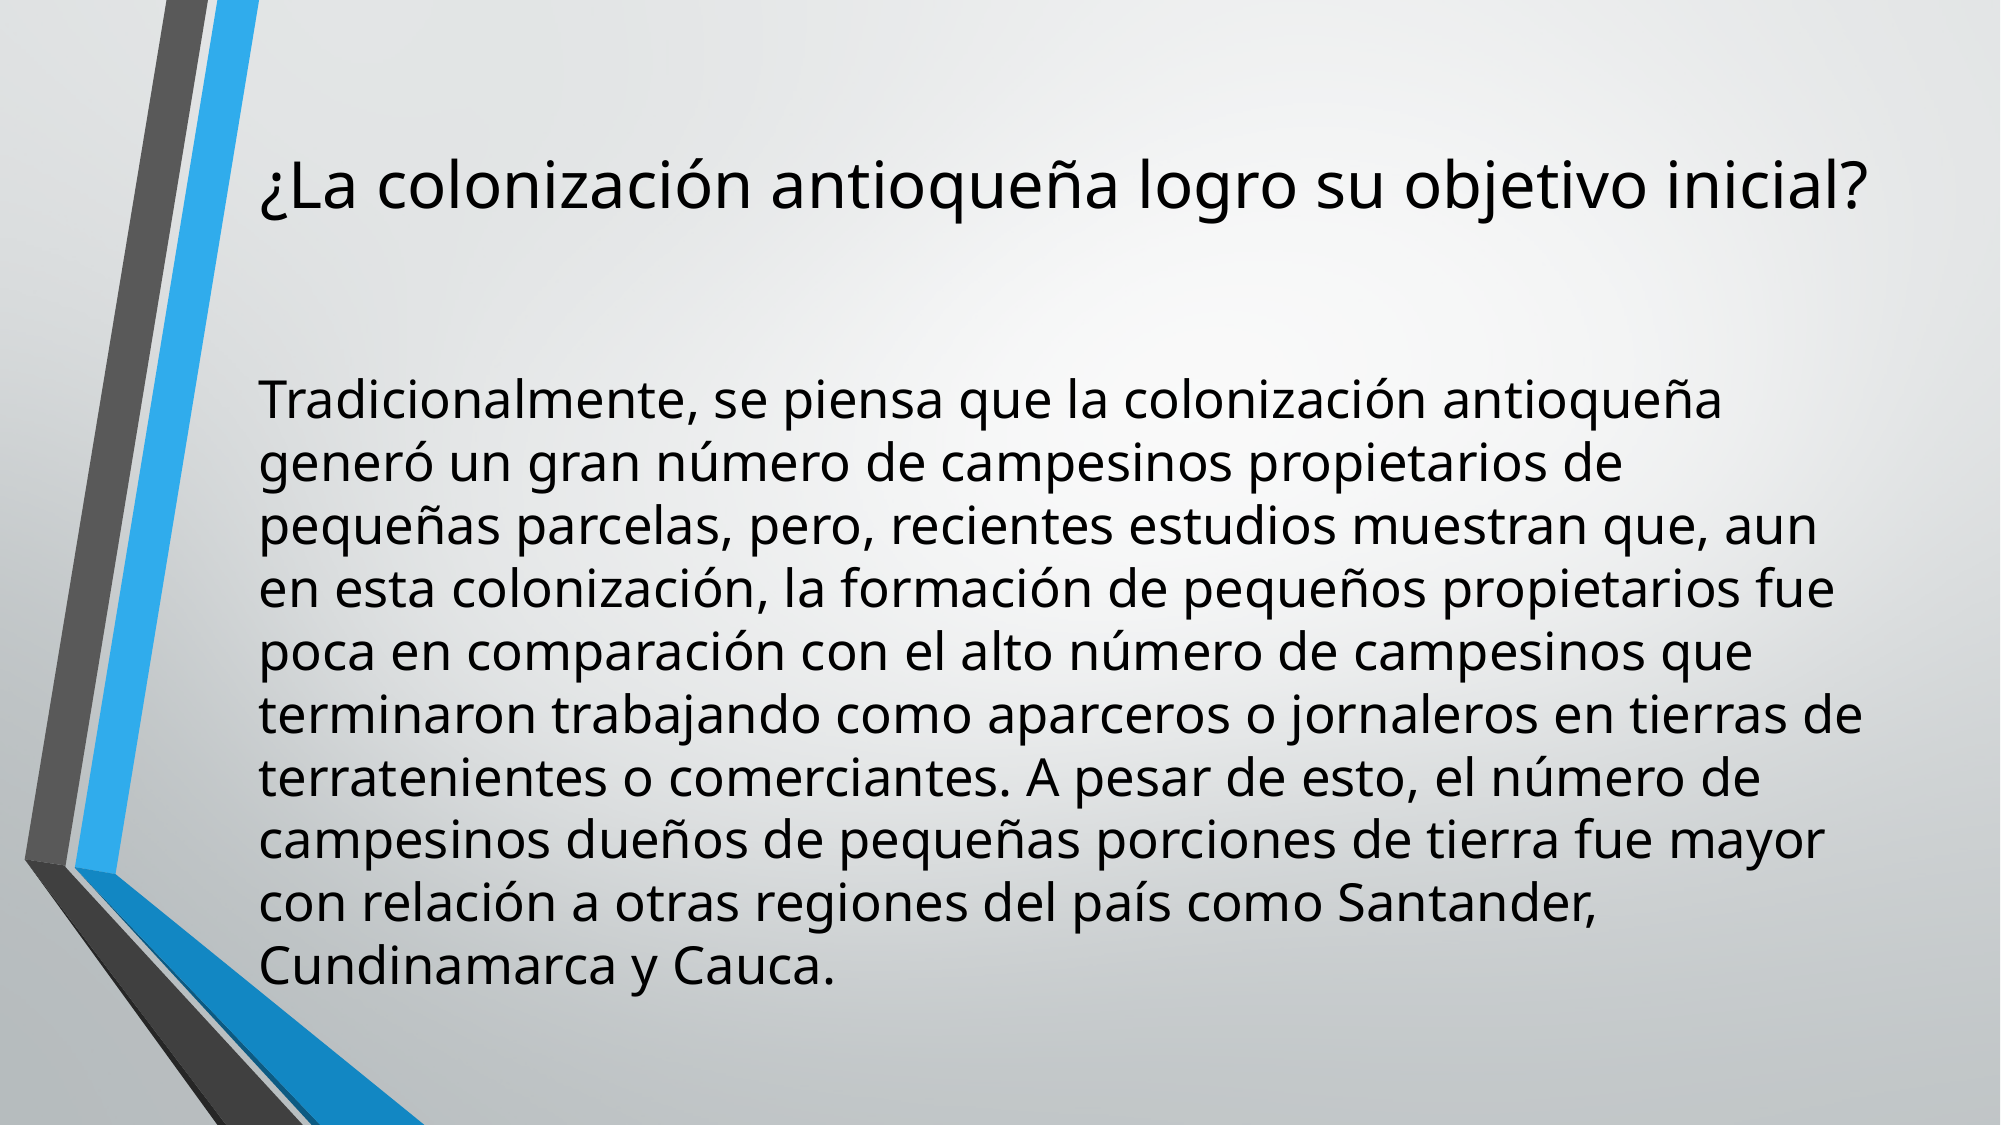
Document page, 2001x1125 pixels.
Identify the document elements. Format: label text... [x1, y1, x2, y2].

list Tradicionalmente, se piensa que la colonización antioqueña generó un gran número de campesinos propietarios de pequeñas parcelas, pero, recientes estudios muestran que, aun en esta colonización, la formación de pequeños propietarios fue poca en comparación con el alto número de campesinos que terminaron trabajando como aparceros o jornaleros en tierras de terratenientes o comerciantes. A pesar de esto, el número de campesinos dueños de pequeñas porciones de tierra fue mayor con relación a otras regiones del país como Santander, Cundinamarca y Cauca. [243, 274, 1887, 1005]
title ¿La colonización antioqueña logro su objetivo inicial? [243, 112, 1887, 252]
